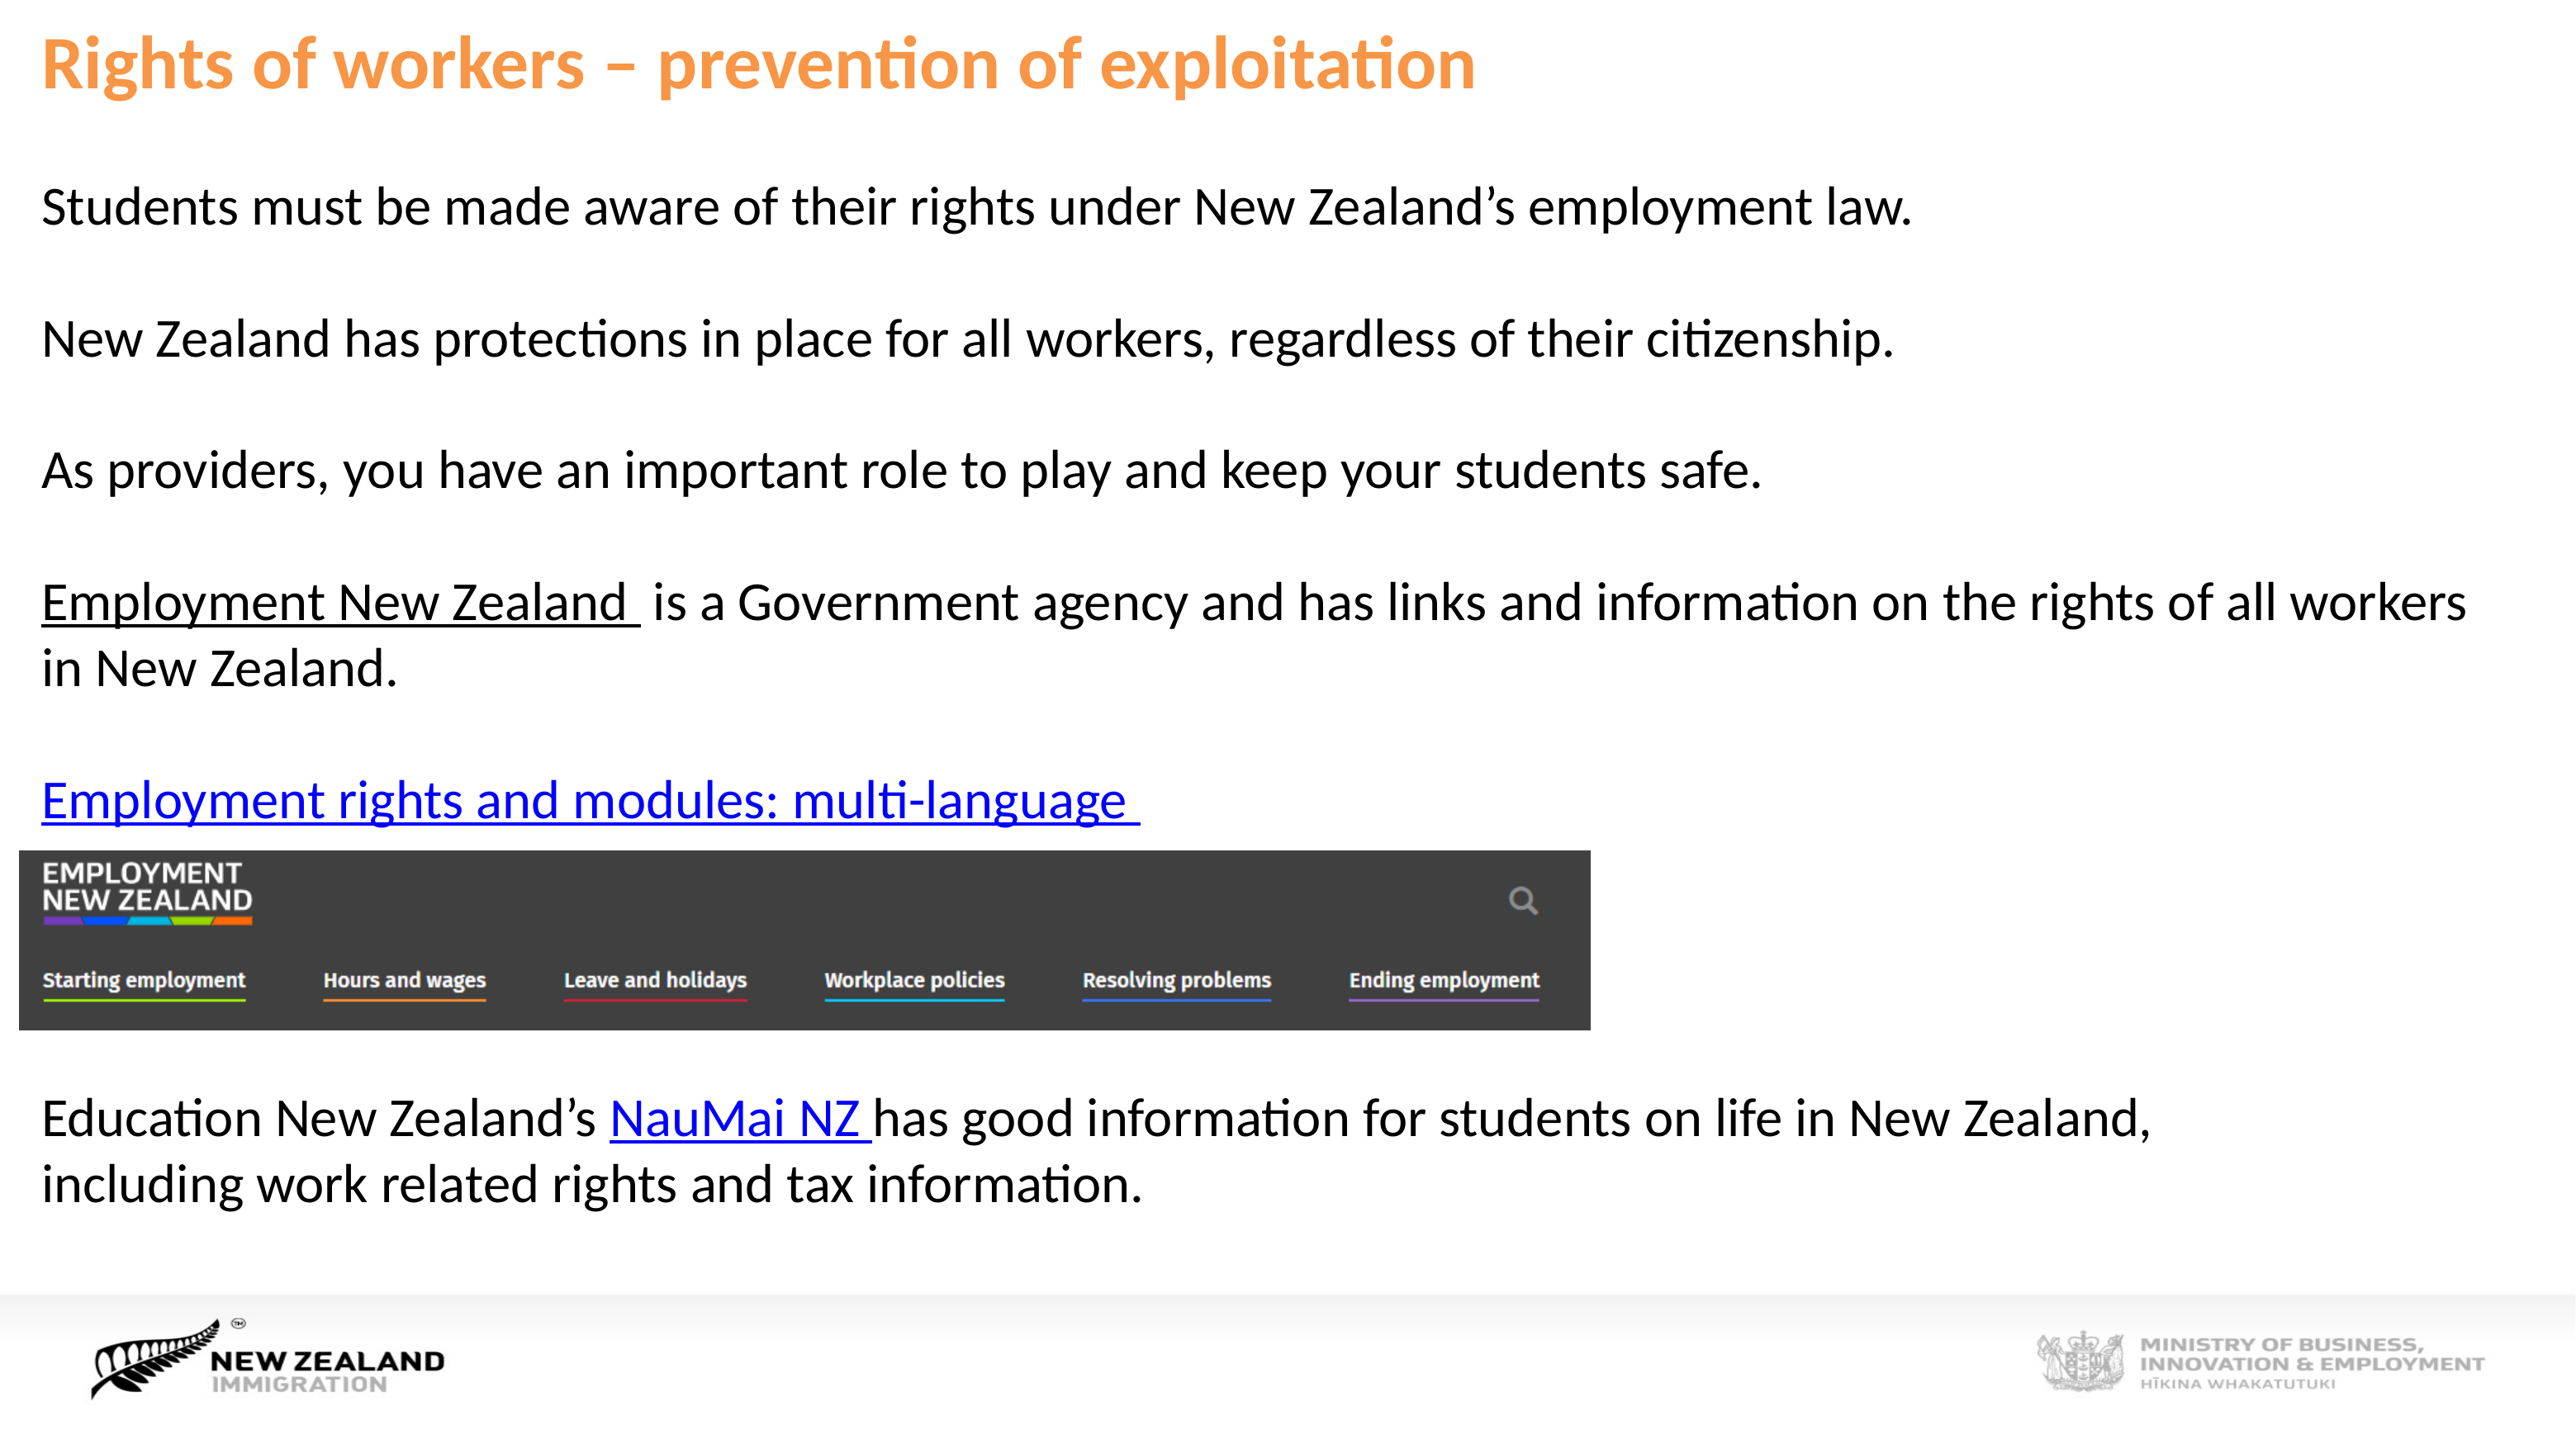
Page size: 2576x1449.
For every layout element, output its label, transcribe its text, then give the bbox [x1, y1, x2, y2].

text_box Rights of workers – prevention of exploitation Students must be made aware of their rights under New Zealand’s employment law. New Zealand has protections in place for all workers, regardless of their citizenship. As providers, you have an important role to play and keep your students safe. Employment New Zealand is a Government agency and has links and information on the rights of all workers in New Zealand. Employment rights and modules: multi-language [29, 7, 2507, 902]
picture [0, 0, 2576, 1448]
text_box Education New Zealand’s NauMai NZ has good information for students on life in New Zealand, including work related rights and tax information. [29, 1075, 2381, 1219]
